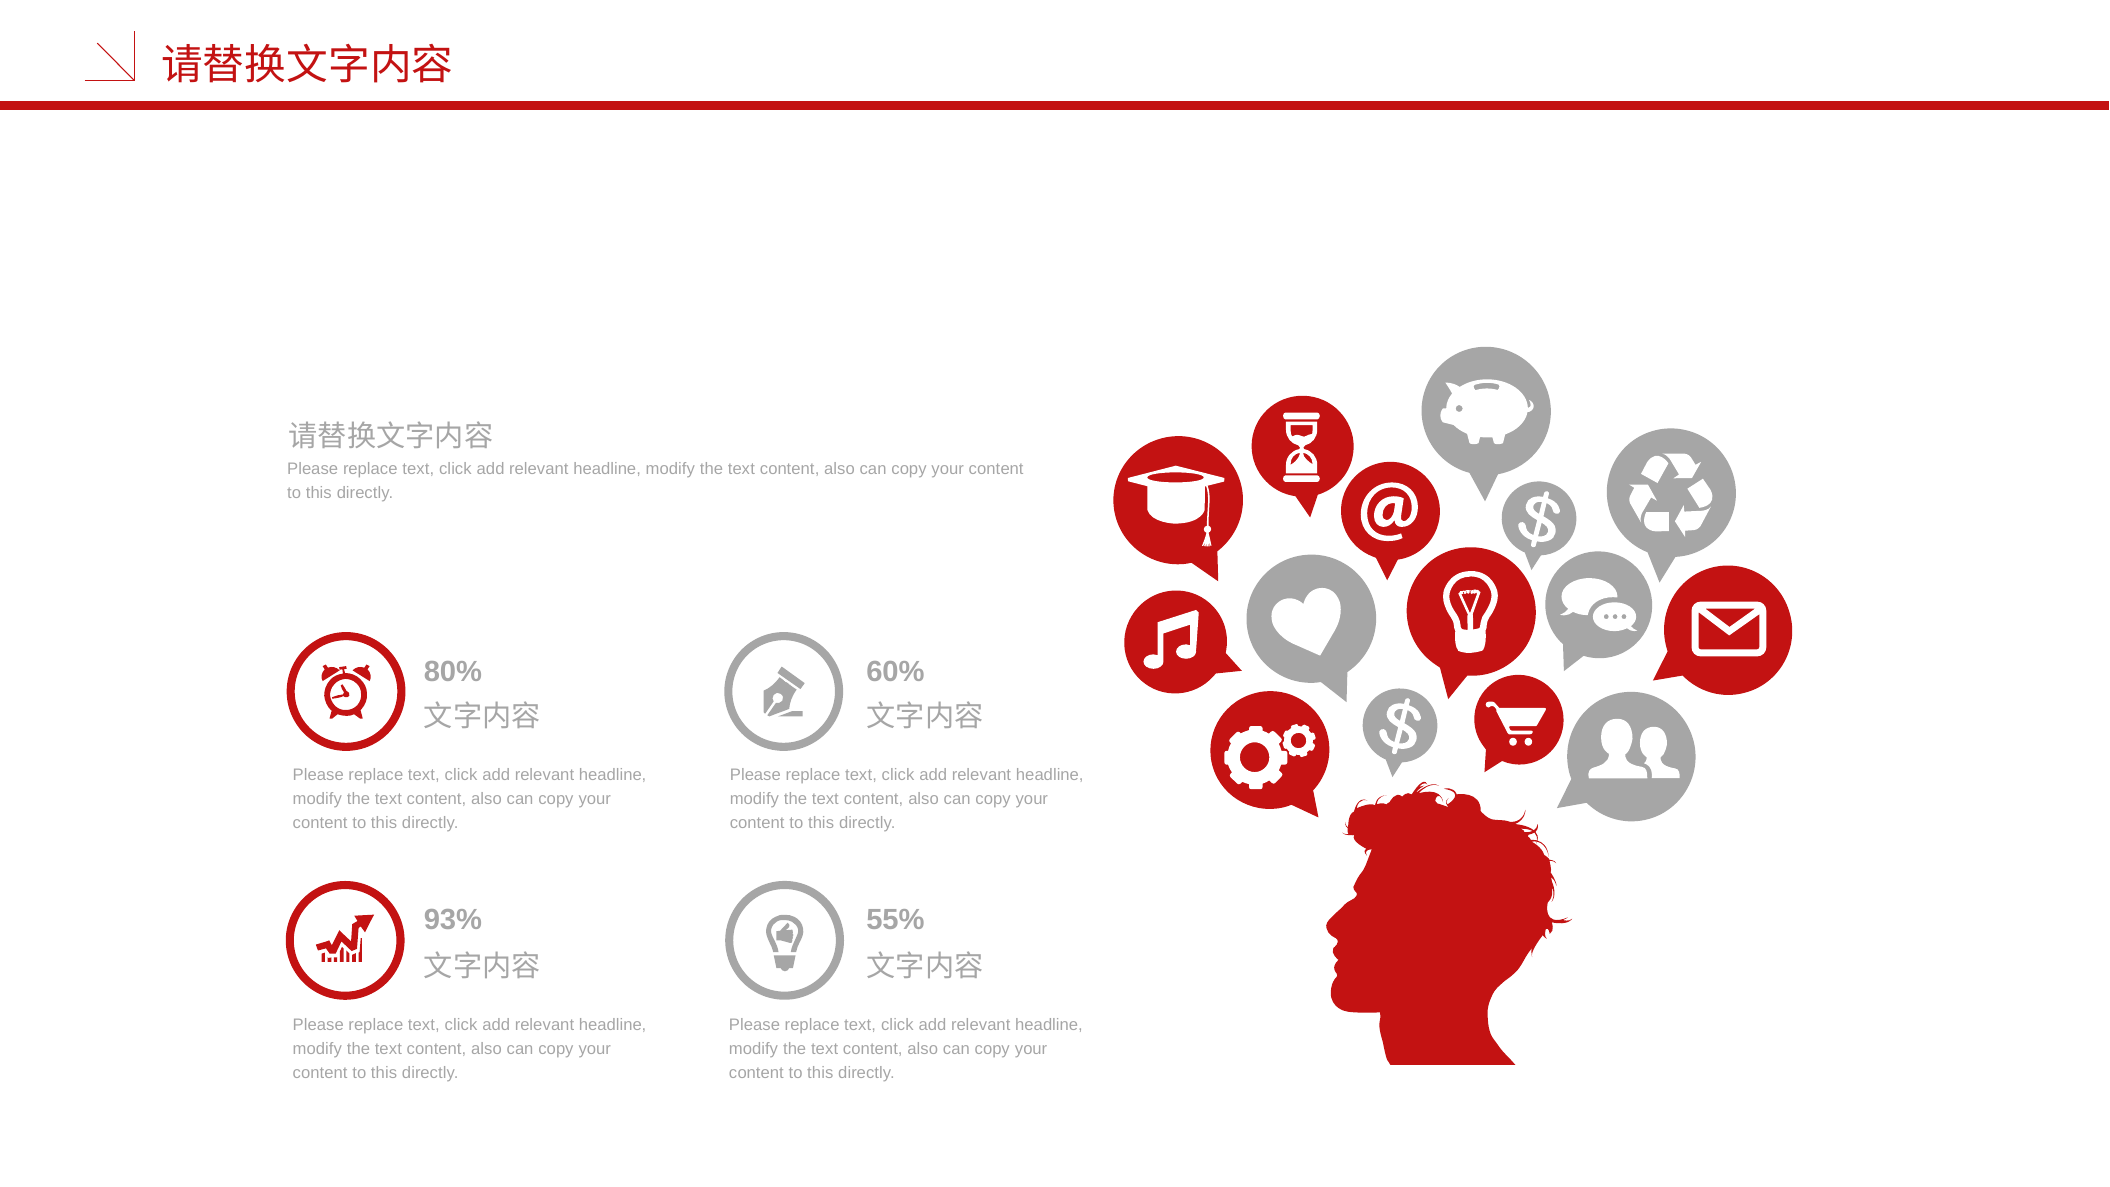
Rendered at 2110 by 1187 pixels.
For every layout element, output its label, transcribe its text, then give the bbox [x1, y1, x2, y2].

text_box 93% [408, 886, 498, 943]
text_box [763, 666, 805, 717]
text_box 请替换文字内容 [274, 402, 509, 446]
text_box 文字内容 [851, 932, 999, 990]
text_box [346, 950, 350, 962]
text_box [358, 938, 362, 962]
text_box [352, 664, 371, 682]
text_box [724, 879, 846, 1001]
text_box 55% [851, 886, 940, 943]
text_box [315, 914, 375, 954]
text_box Please replace text, click add relevant headline, modify the text content, also can copy your content to this directly. [278, 752, 672, 840]
text_box Please replace text, click add relevant headline, modify the text content, also can copy your content to this directly. [714, 1002, 1108, 1090]
text_box [766, 914, 804, 953]
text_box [1108, 338, 1800, 1065]
text_box [321, 952, 325, 962]
text_box Please replace text, click add relevant headline, modify the text content, also can copy your content to this directly. [715, 752, 1108, 840]
text_box Please replace text, click add relevant headline, modify the text content, also can copy your content to this directly. [278, 1002, 672, 1090]
text_box 60% [851, 638, 940, 696]
text_box [321, 664, 367, 719]
text_box 请替换文字内容 [145, 22, 500, 94]
text_box [339, 946, 344, 962]
text_box [723, 631, 845, 752]
text_box 文字内容 [851, 682, 999, 740]
text_box 文字内容 [409, 932, 556, 990]
text_box [285, 631, 407, 752]
text_box [284, 879, 406, 1001]
text_box 80% [408, 638, 498, 696]
text_box 文字内容 [409, 682, 556, 740]
text_box [773, 955, 796, 972]
text_box Please replace text, click add relevant headline, modify the text content, also can copy your content to this directly. [272, 446, 1051, 509]
